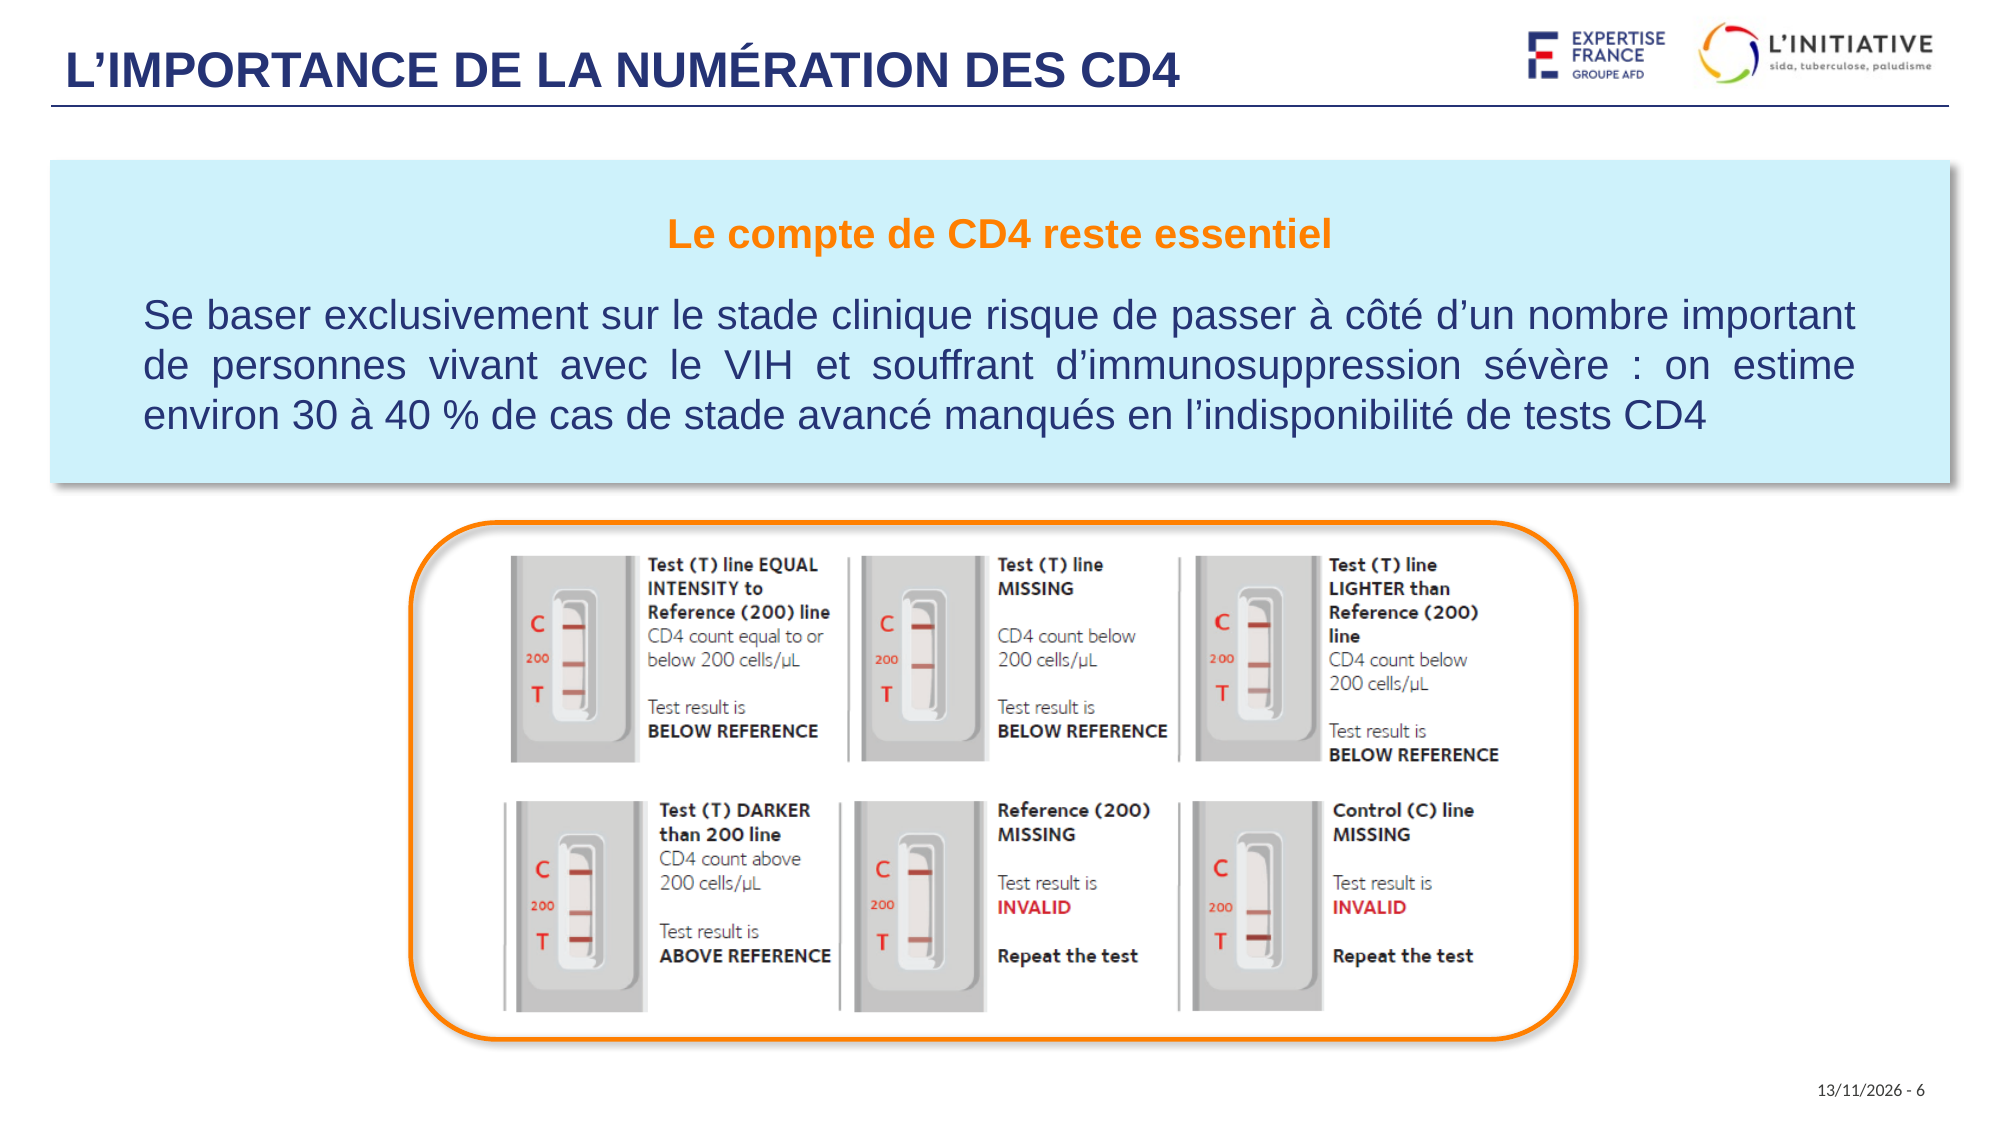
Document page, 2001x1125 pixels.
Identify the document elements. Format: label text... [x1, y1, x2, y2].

list Le compte de CD4 reste essentiel Se baser exclusivement sur le stade clinique risque de passer à côté d’un nombre important de personnes vivant avec le VIH et souffrant d’immunosuppression sévère : on estime environ 30 à 40 % de cas de stade avancé manqués en l’indisponibilité de tests CD4 [128, 199, 1872, 447]
picture [491, 531, 1512, 1022]
title L’importance de la numération des cd4 [50, 15, 1950, 106]
text_box [50, 160, 1950, 483]
picture [1514, 0, 1956, 106]
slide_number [742, 1058, 1940, 1119]
text_box [409, 521, 1578, 1041]
